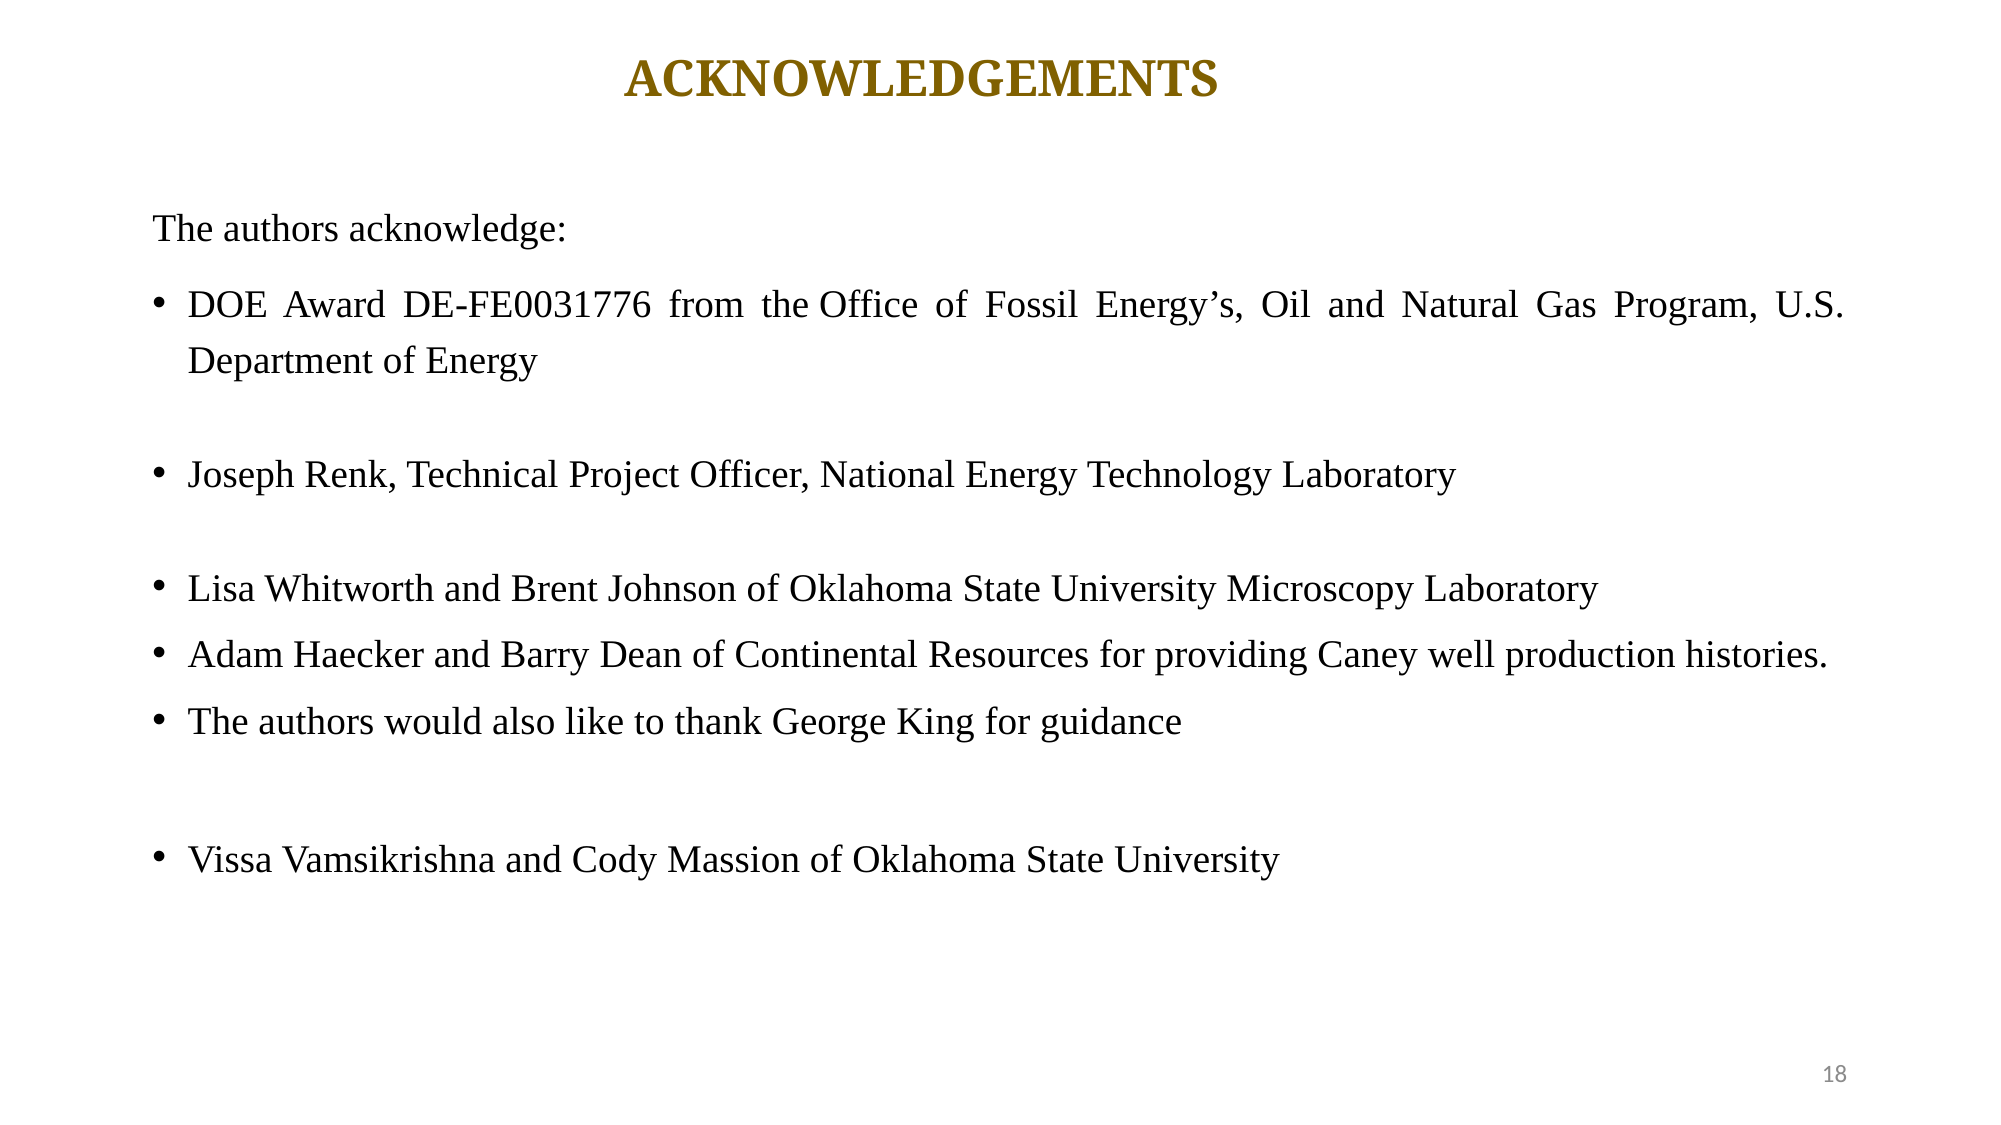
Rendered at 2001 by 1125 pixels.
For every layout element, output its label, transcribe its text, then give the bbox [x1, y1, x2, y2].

slide_number 18 [1412, 1042, 1863, 1103]
list The authors acknowledge: DOE Award DE-FE0031776 from the Office of Fossil Energy’s, Oil and Natural Gas Program, U.S. Department of Energy Joseph Renk, Technical Project Officer, National Energy Technology Laboratory Lisa Whitworth and Brent Johnson of Oklahoma State University Microscopy Laboratory Adam Haecker and Barry Dean of Continental Resources for providing Caney well production histories. The authors would also like to thank George King for guidance Vissa Vamsikrishna and Cody Massion of Oklahoma State University [137, 147, 1863, 938]
title ACKNOWLEDGEMENTS [610, 36, 1437, 125]
